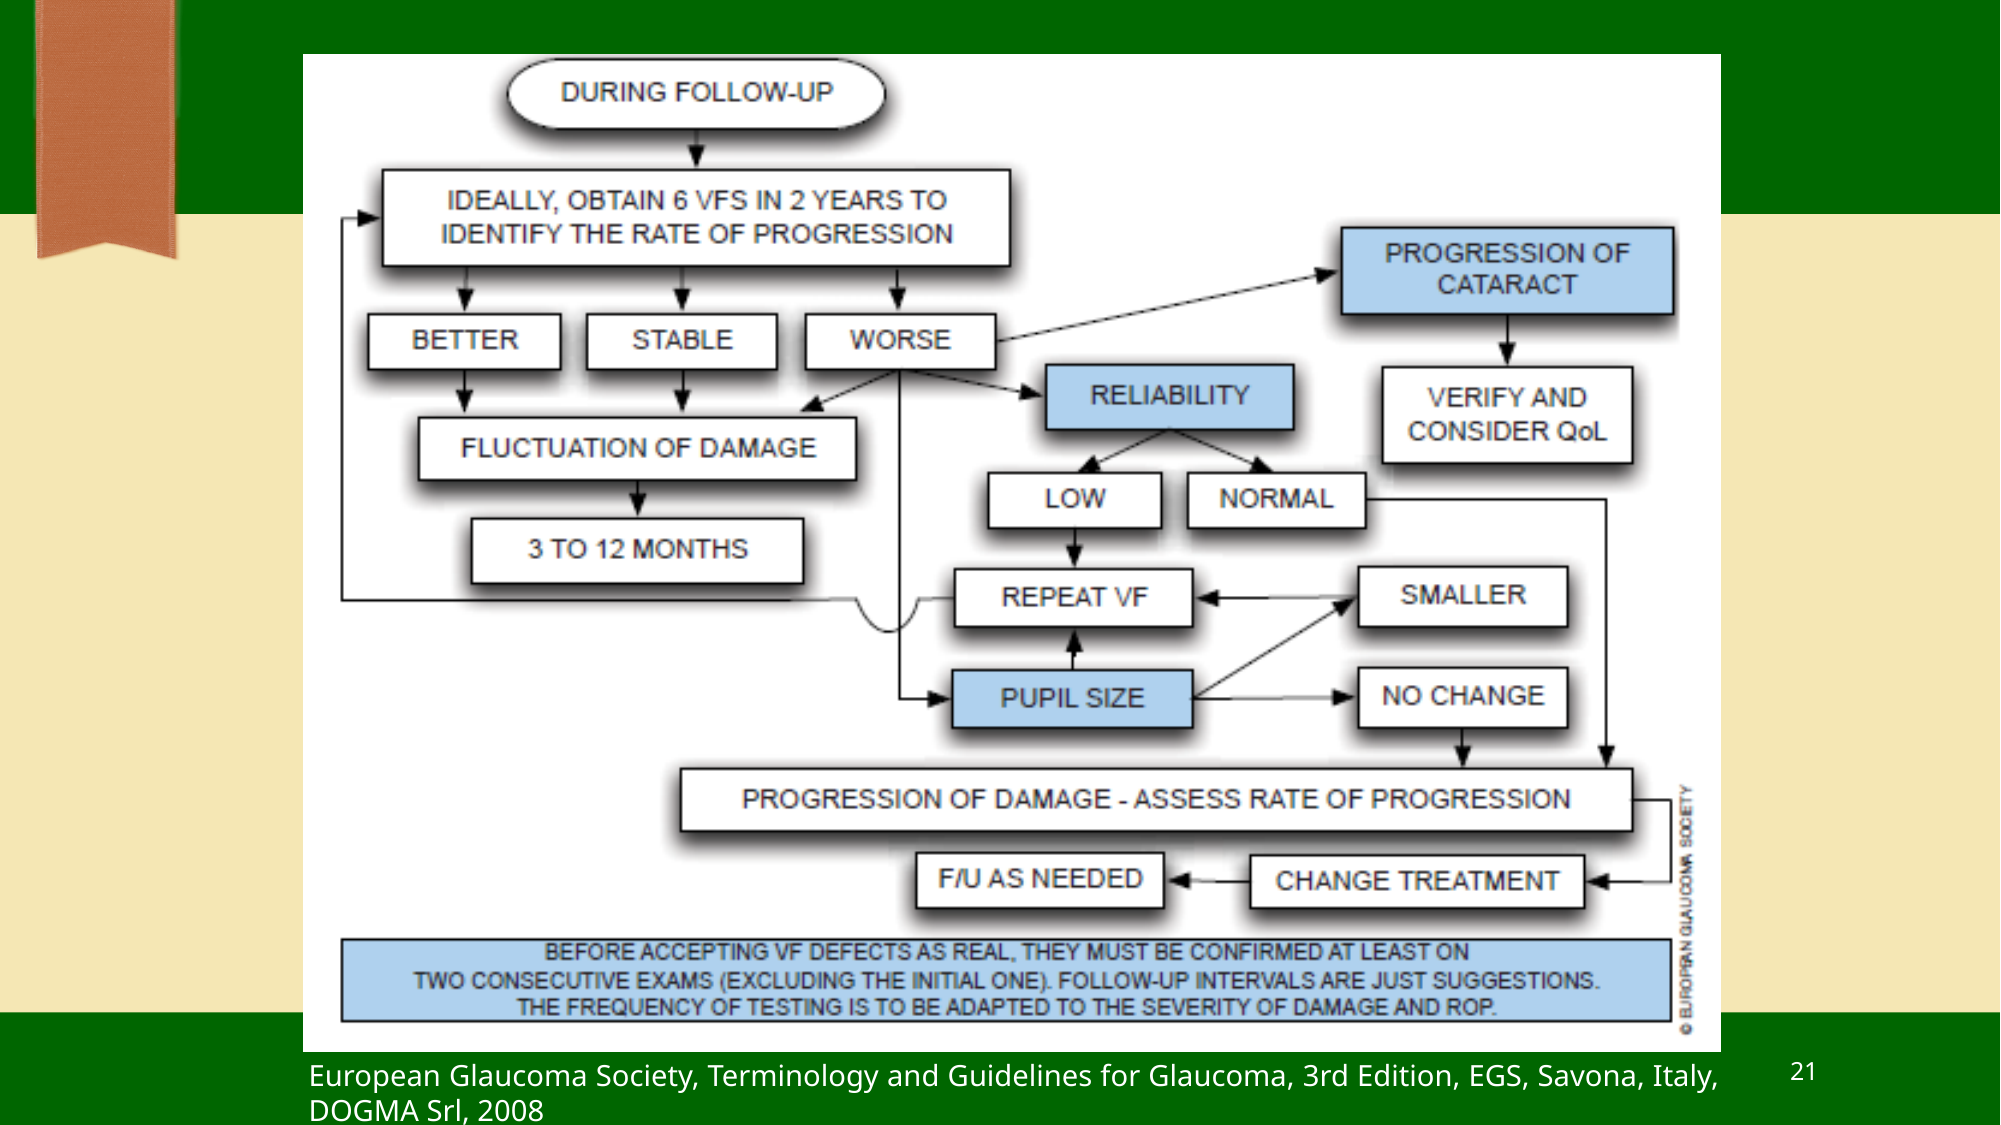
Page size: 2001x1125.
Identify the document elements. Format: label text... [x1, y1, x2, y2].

text_box European Glaucoma Society, Terminology and Guidelines for Glaucoma, 3rd Edition, EGS, Savona, Italy, DOGMA Srl, 2008 [293, 1049, 1736, 1125]
slide_number 21 [1518, 1042, 1819, 1103]
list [303, 54, 1721, 1052]
